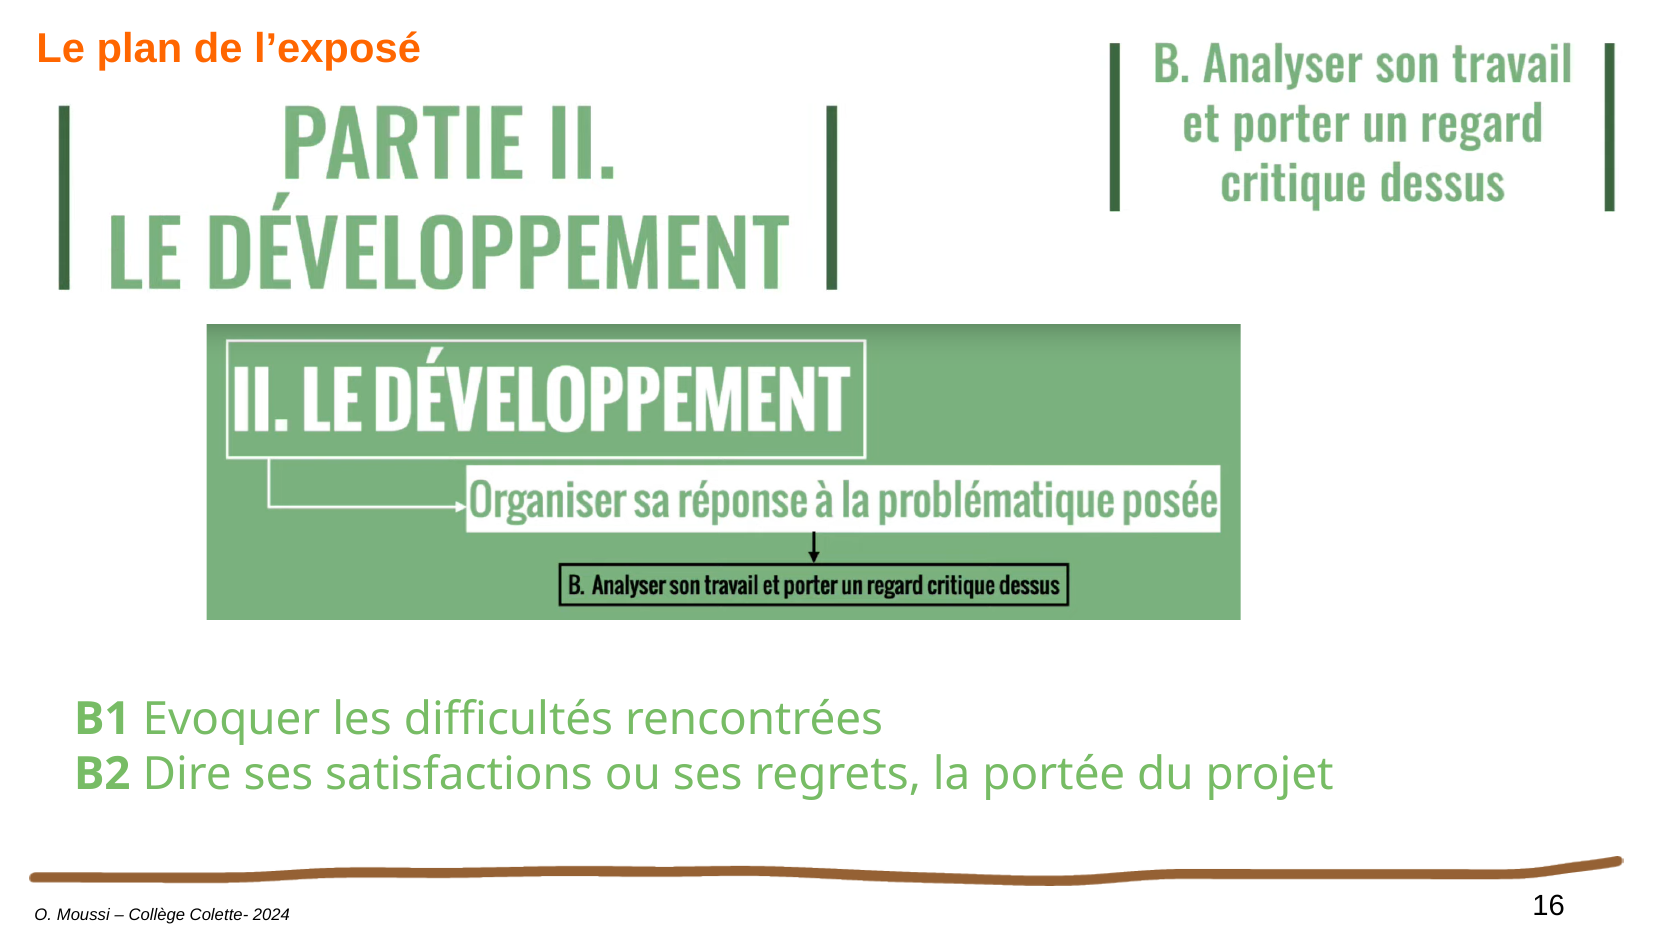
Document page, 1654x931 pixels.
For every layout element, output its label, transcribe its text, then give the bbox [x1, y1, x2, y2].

picture [29, 856, 1624, 886]
picture [1078, 5, 1654, 247]
slide_number 16 [1181, 885, 1565, 931]
text_box B1 Evoquer les difficultés rencontrées B2 Dire ses satisfactions ou ses regrets, la portée du projet [59, 681, 1595, 815]
picture [0, 0, 1241, 621]
text_box O. Moussi – Collège Colette- 2024 [0, 896, 325, 931]
